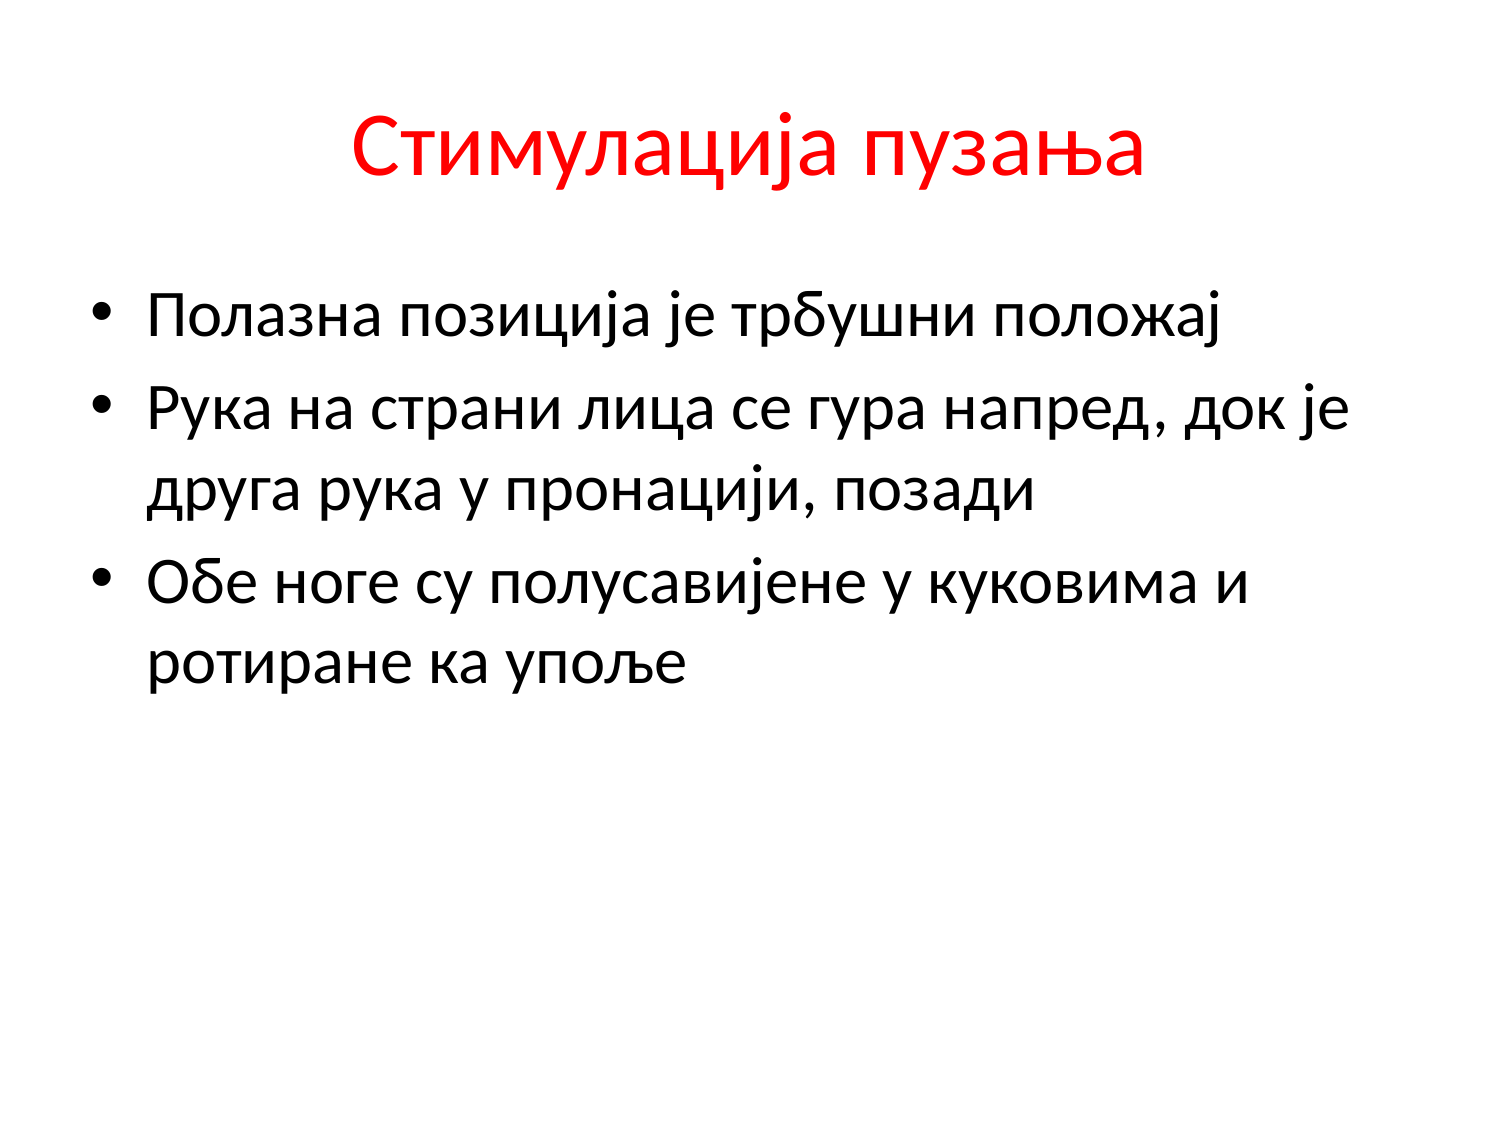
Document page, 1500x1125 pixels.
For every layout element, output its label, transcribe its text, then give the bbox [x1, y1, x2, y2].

list Полазна позиција је трбушни положај Рука на страни лица се гура напред, док је друга рука у пронацији, позади Обе ноге су полусавијене у куковима и ротиране ка упоље [75, 262, 1425, 1005]
title Стимулација пузања [75, 45, 1425, 233]
